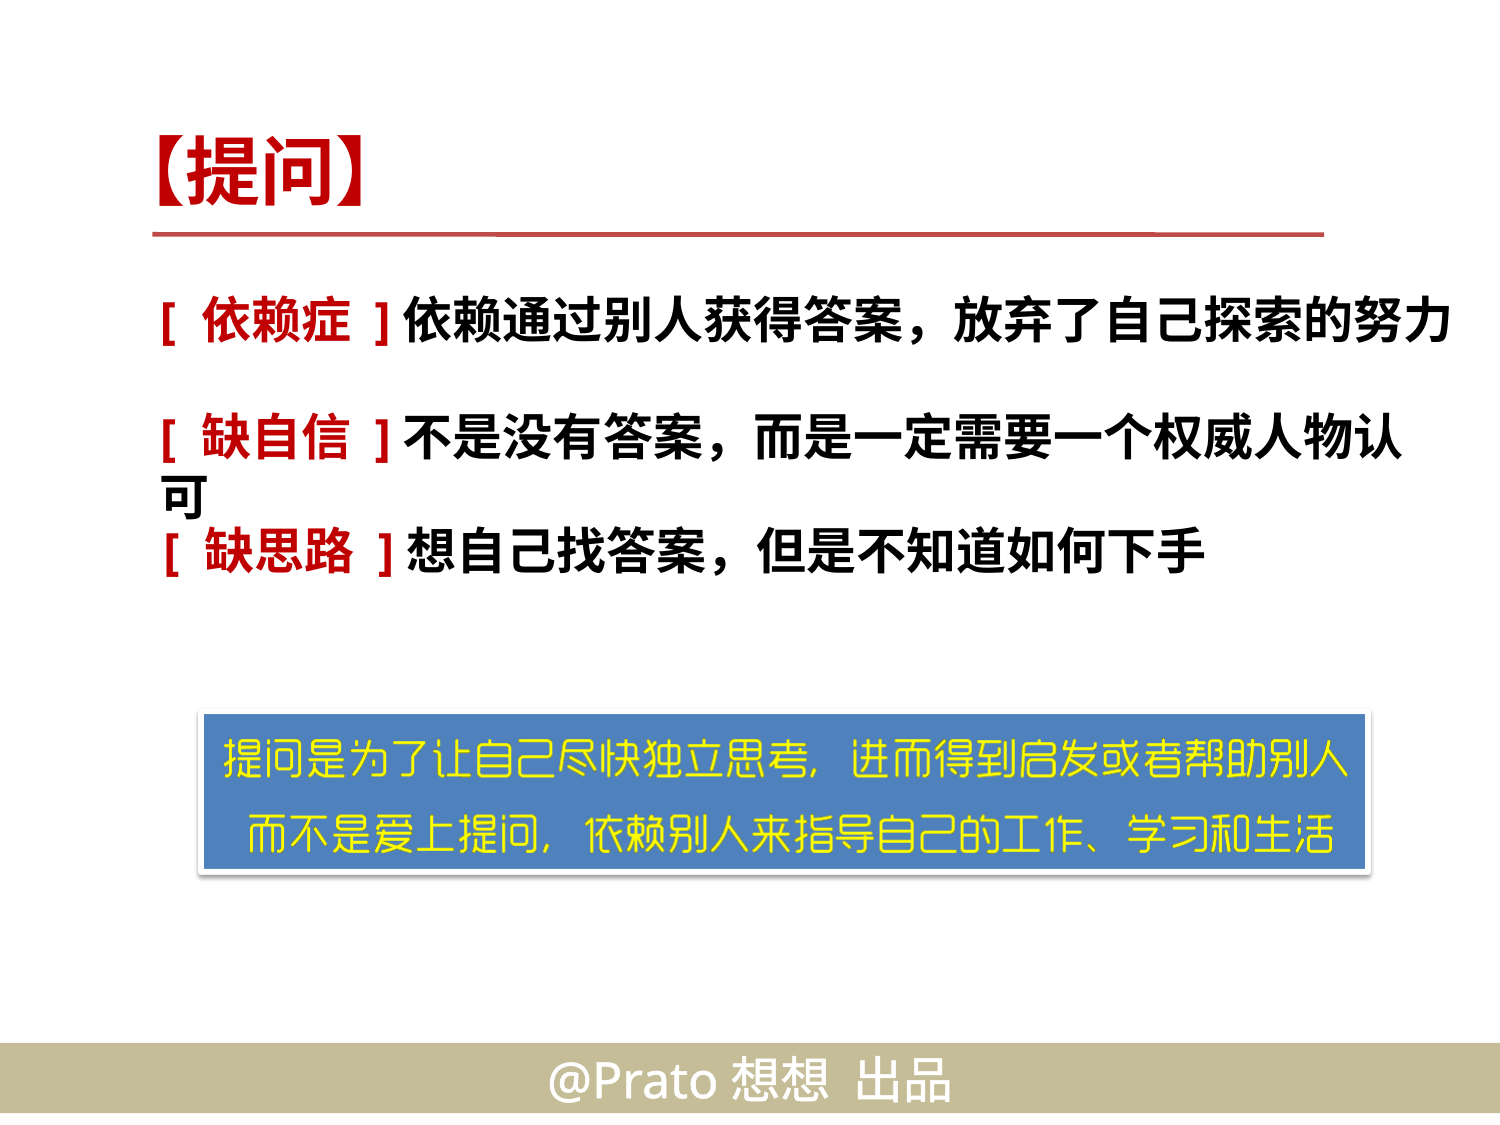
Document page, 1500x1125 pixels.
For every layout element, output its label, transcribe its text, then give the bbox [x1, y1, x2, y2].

text_box [ 依赖症 ]依赖通过别人获得答案，放弃了自己探索的努力 [144, 280, 1500, 416]
text_box [ 缺自信 ]不是没有答案，而是一定需要一个权威人物认可 [144, 397, 1454, 533]
text_box @Prato想想 出品 [0, 1041, 1500, 1115]
text_box 【提问】 [95, 117, 426, 222]
text_box [ 缺思路 ]想自己找答案，但是不知道如何下手 [148, 511, 1231, 647]
picture [187, 702, 1382, 886]
